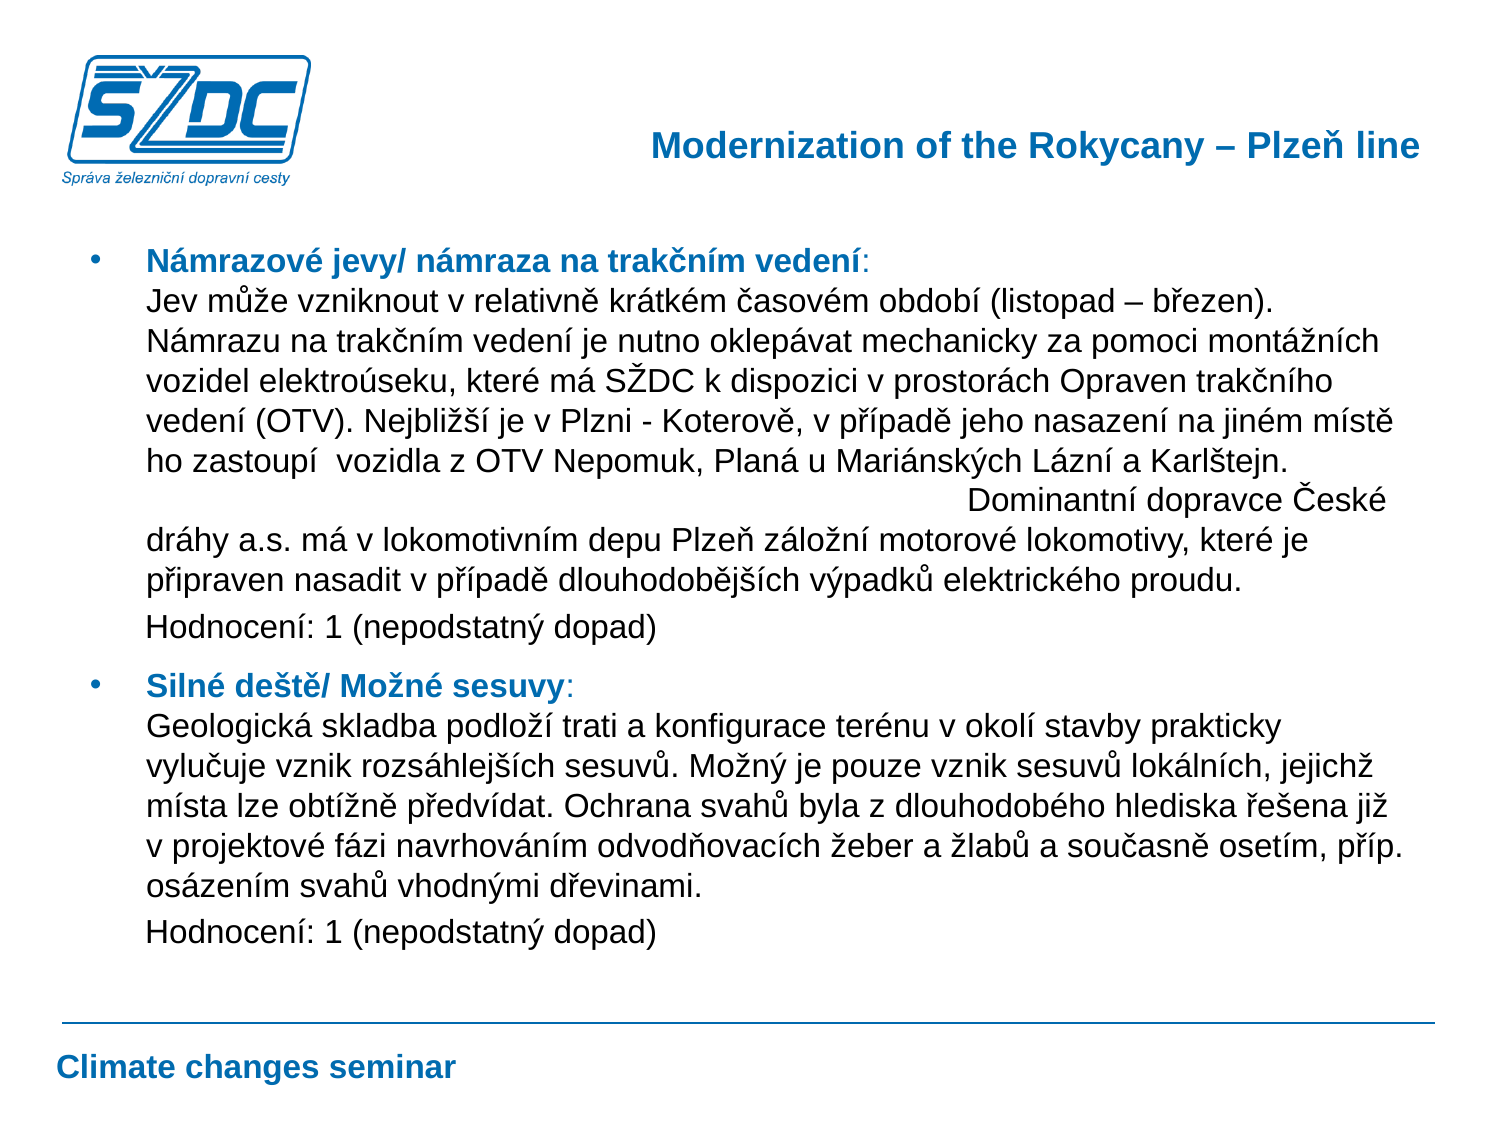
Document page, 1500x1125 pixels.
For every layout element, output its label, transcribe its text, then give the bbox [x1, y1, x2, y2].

list Modernization of the Rokycany – Plzeň line [395, 113, 1436, 197]
list Námrazové jevy/ námraza na trakčním vedení: Jev může vzniknout v relativně krátkém časovém období (listopad – březen). Námrazu na trakčním vedení je nutno oklepávat mechanicky za pomoci montážních vozidel elektroúseku, které má SŽDC k dispozici v prostorách Opraven trakčního vedení (OTV). Nejbližší je v Plzni - Koterově, v případě jeho nasazení na jiném místě ho zastoupí vozidla z OTV Nepomuk, Planá u Mariánských Lázní a Karlštejn. Dominantní dopravce České dráhy a.s. má v lokomotivním depu Plzeň záložní motorové lokomotivy, které je připraven nasadit v případě dlouhodobějších výpadků elektrického proudu. Hodnocení: 1 (nepodstatný dopad) Silné deště/ Možné sesuvy: Geologická skladba podloží trati a konfigurace terénu v okolí stavby prakticky vylučuje vznik rozsáhlejších sesuvů. Možný je pouze vznik sesuvů lokálních, jejichž místa lze obtížně předvídat. Ochrana svahů byla z dlouhodobého hlediska řešena již v projektové fázi navrhováním odvodňovacích žeber a žlabů a současně osetím, příp. osázením svahů vhodnými dřevinami. Hodnocení: 1 (nepodstatný dopad) [75, 231, 1425, 1005]
list Climate changes seminar [41, 1038, 691, 1098]
picture [62, 55, 311, 186]
